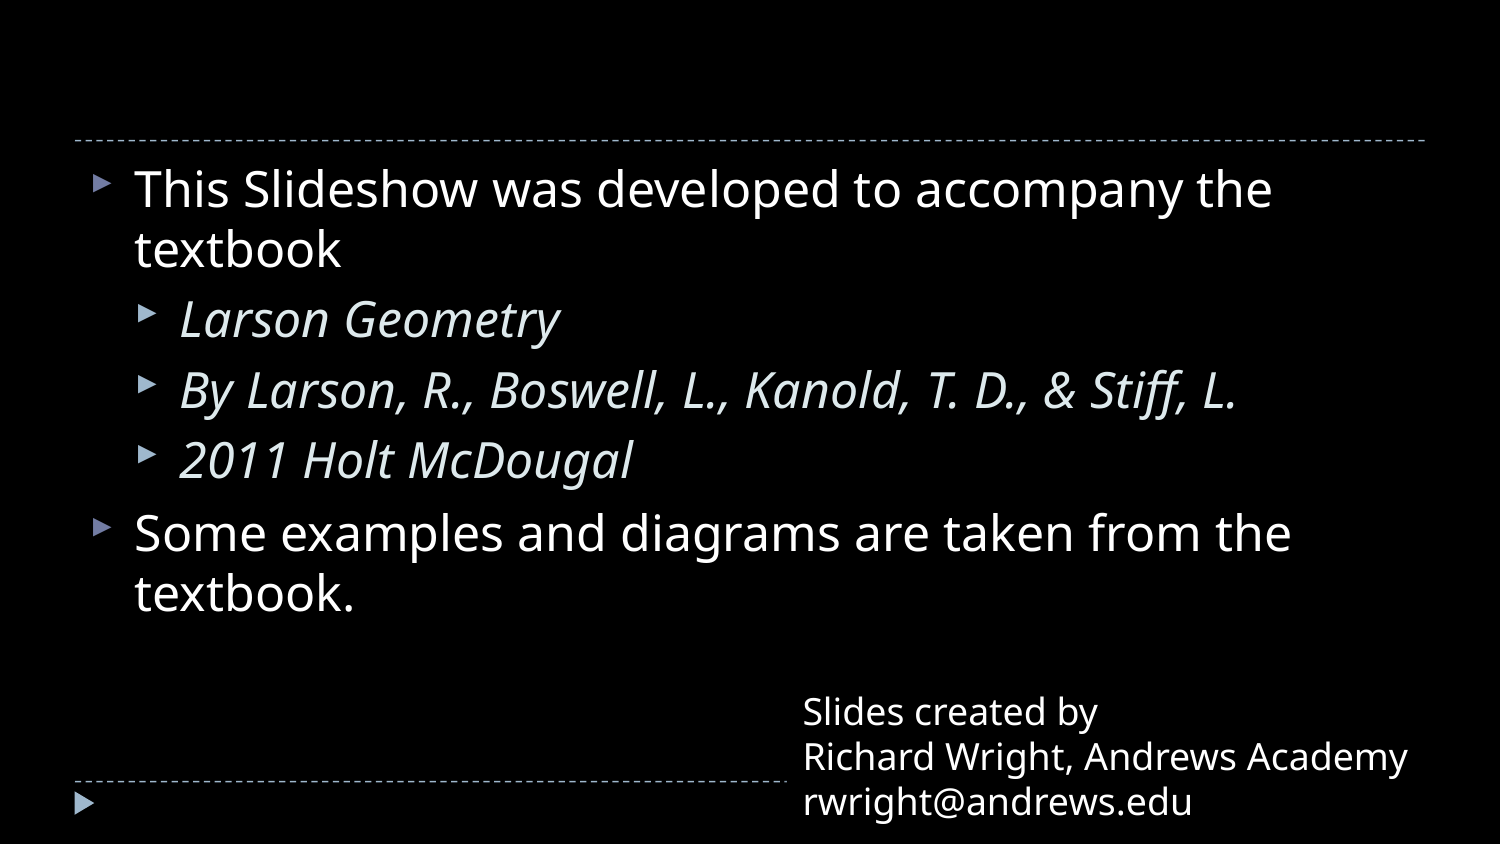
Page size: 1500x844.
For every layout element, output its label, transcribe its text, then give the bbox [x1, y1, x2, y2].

text_box Slides created by Richard Wright, Andrews Academy rwright@andrews.edu [787, 680, 1500, 844]
list This Slideshow was developed to accompany the textbook Larson Geometry By Larson, R., Boswell, L., Kanold, T. D., & Stiff, L. 2011 Holt McDougal Some examples and diagrams are taken from the textbook. [75, 150, 1425, 758]
